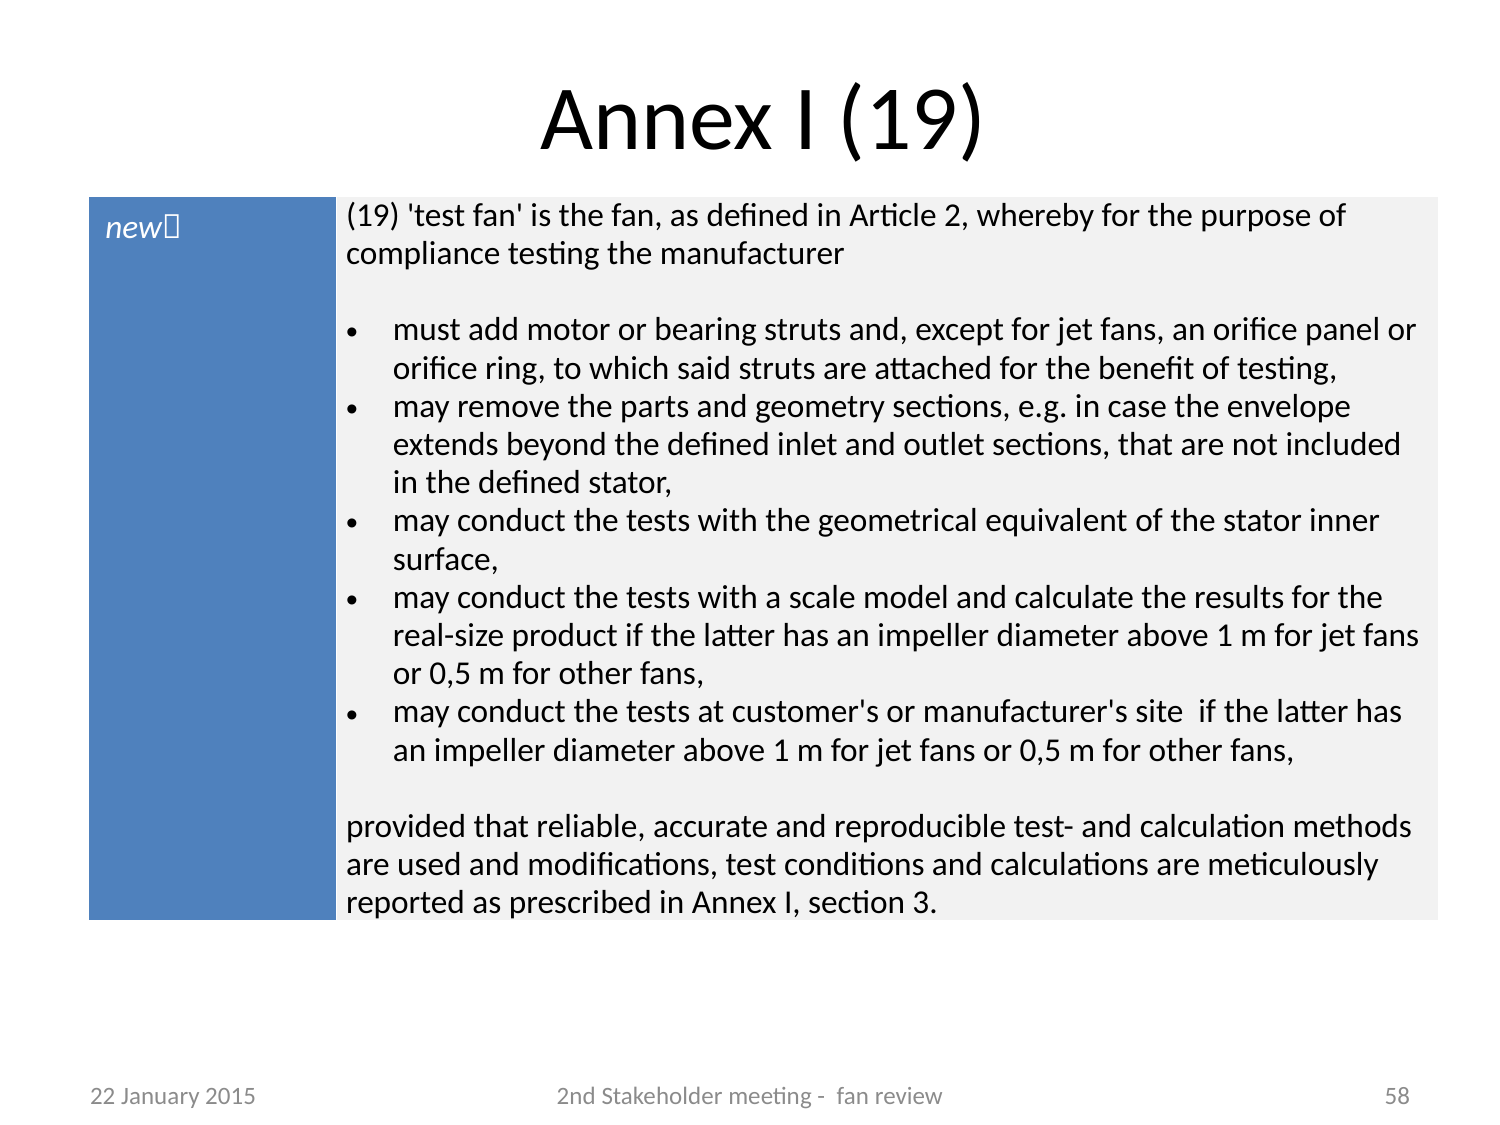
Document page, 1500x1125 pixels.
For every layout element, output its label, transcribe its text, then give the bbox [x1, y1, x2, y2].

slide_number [75, 1064, 425, 1125]
slide_number 58 [1074, 1064, 1425, 1125]
title Annex I (19) [88, 19, 1439, 195]
table_header (19) 'test fan' is the fan, as defined in Article 2, whereby for the purpose of compliance testing the manufacturer must add motor or bearing struts and, except for jet fans, an orifice panel or orifice ring, to which said struts are attached for the benefit of testing, may remove the parts and geometry sections, e.g. in case the envelope extends beyond the defined inlet and outlet sections, that are not included in the defined stator, may conduct the tests with the geometrical equivalent of the stator inner surface, may conduct the tests with a scale model and calculate the results for the real-size product if the latter has an impeller diameter above 1 m for jet fans or 0,5 m for other fans, may conduct the tests at customer's or manufacturer's site if the latter has an impeller diameter above 1 m for jet fans or 0,5 m for other fans, provided that reliable, accurate and reproducible test- and calculation methods are used and modifications, test conditions and calculations are meticulously reported as prescribed in Annex I, section 3. [337, 197, 1438, 920]
table_header new [89, 197, 336, 920]
footer 2nd Stakeholder meeting - fan review [512, 1064, 988, 1125]
